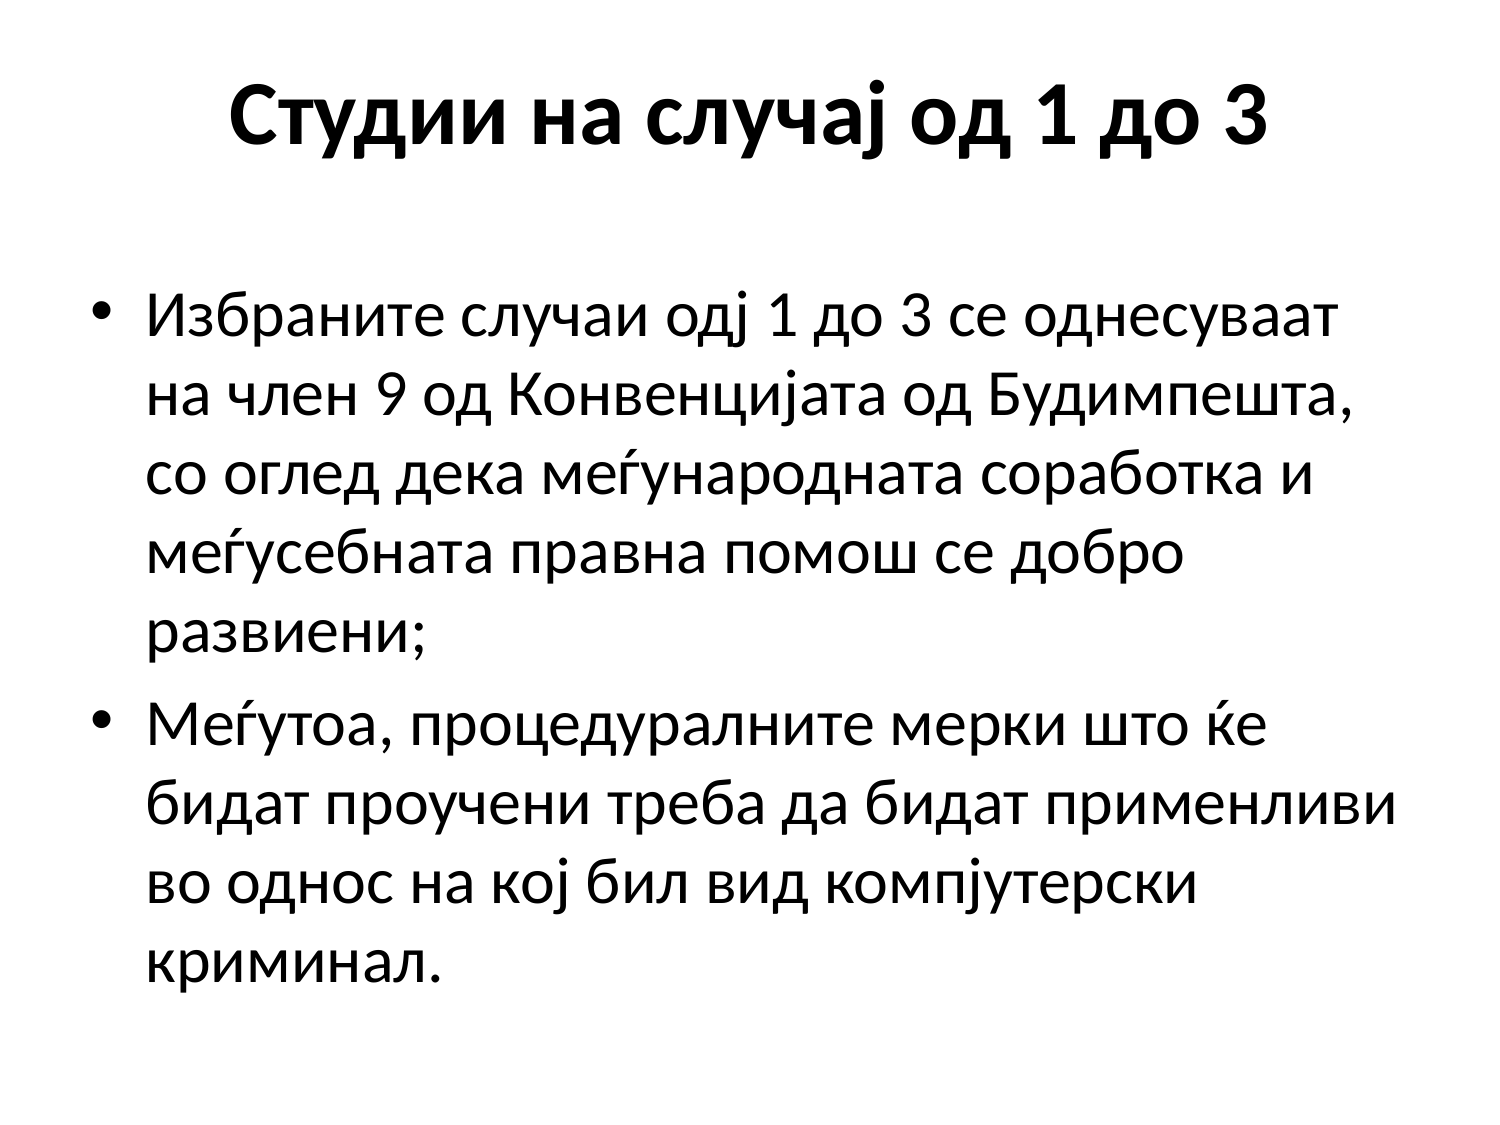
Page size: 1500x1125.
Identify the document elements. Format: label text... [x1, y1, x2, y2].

list Избраните случаи одј 1 до 3 се однесуваат на член 9 од Конвенцијата од Будимпешта, со оглед дека меѓународната соработка и меѓусебната правна помош се добро развиени; Меѓутоа, процедуралните мерки што ќе бидат проучени треба да бидат применливи во однос на кој бил вид компјутерски криминал. [75, 262, 1425, 1005]
title Студии на случај од 1 до 3 [75, 45, 1425, 233]
